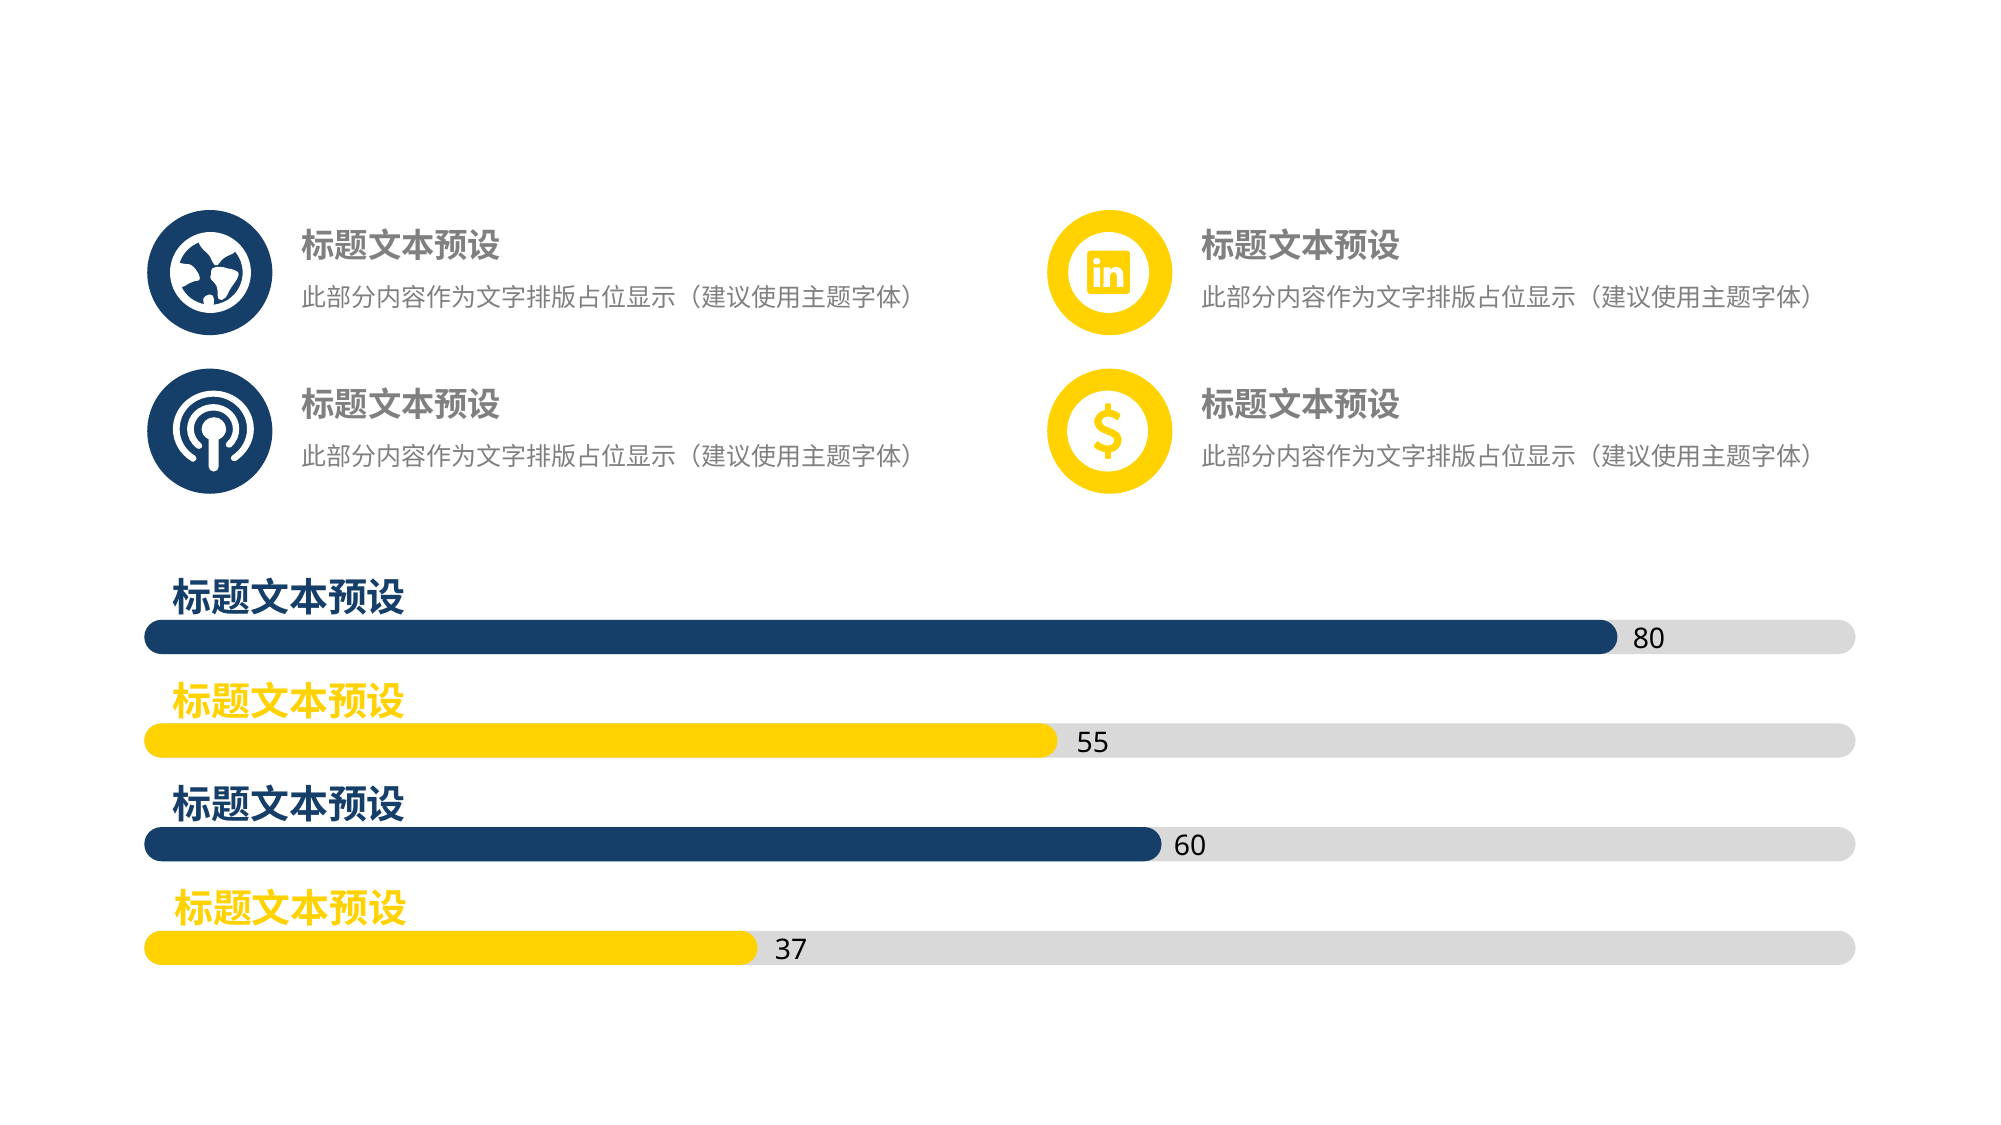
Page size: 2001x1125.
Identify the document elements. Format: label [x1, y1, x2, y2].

text_box [147, 210, 273, 336]
text_box [172, 390, 254, 462]
text_box [201, 417, 227, 472]
text_box [301, 383, 972, 479]
text_box [170, 232, 251, 313]
text_box [1047, 368, 1173, 494]
text_box [1047, 210, 1173, 336]
text_box [1068, 232, 1150, 313]
text_box [301, 224, 972, 321]
text_box [144, 572, 1856, 965]
text_box [1067, 390, 1149, 472]
text_box [1201, 383, 1872, 479]
text_box [1201, 224, 1872, 321]
text_box [147, 368, 273, 494]
